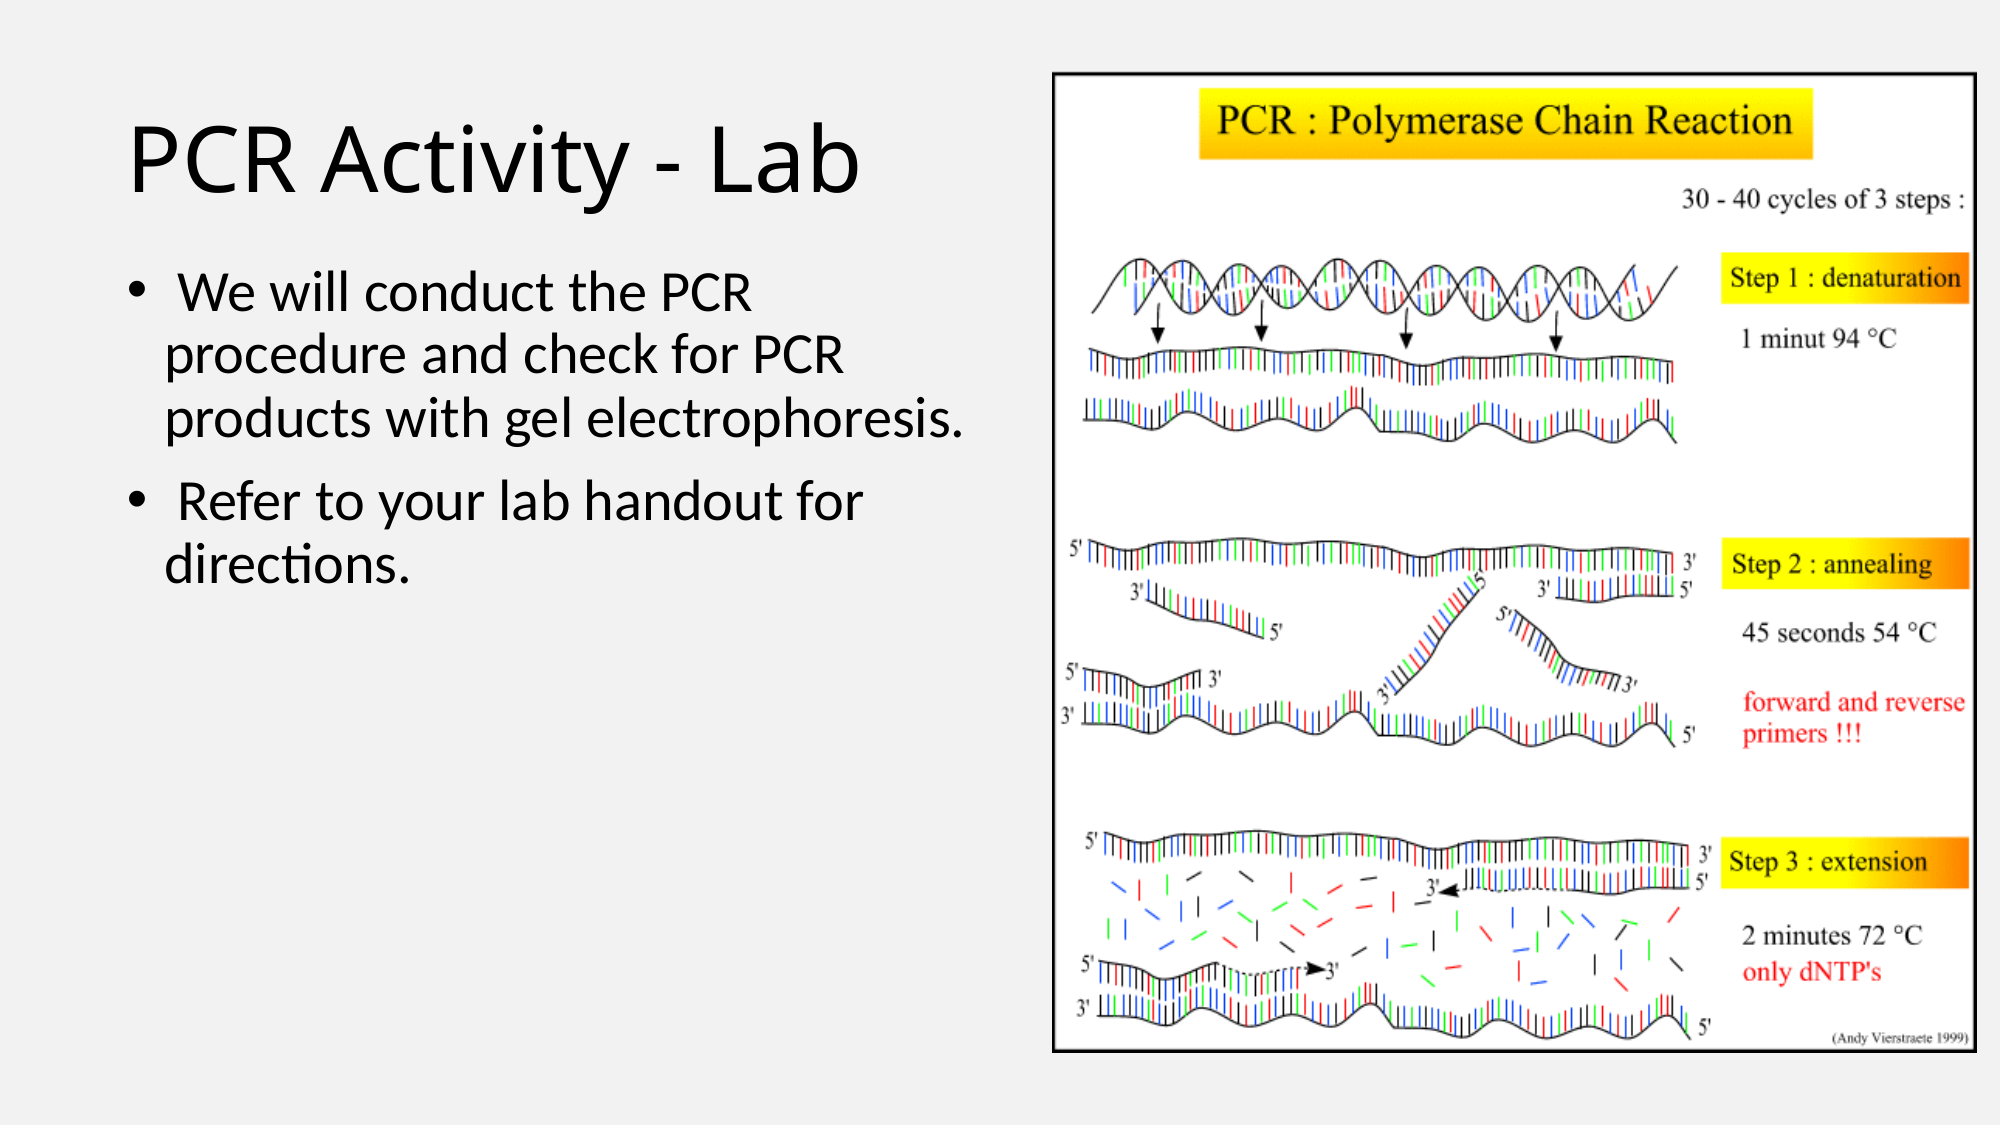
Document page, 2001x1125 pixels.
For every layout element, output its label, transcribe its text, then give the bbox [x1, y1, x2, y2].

picture [1052, 71, 1977, 1053]
title PCR Activity - Lab [111, 71, 1052, 254]
list We will conduct the PCR procedure and check for PCR products with gel electrophoresis. Refer to your lab handout for directions. [111, 253, 1001, 1125]
